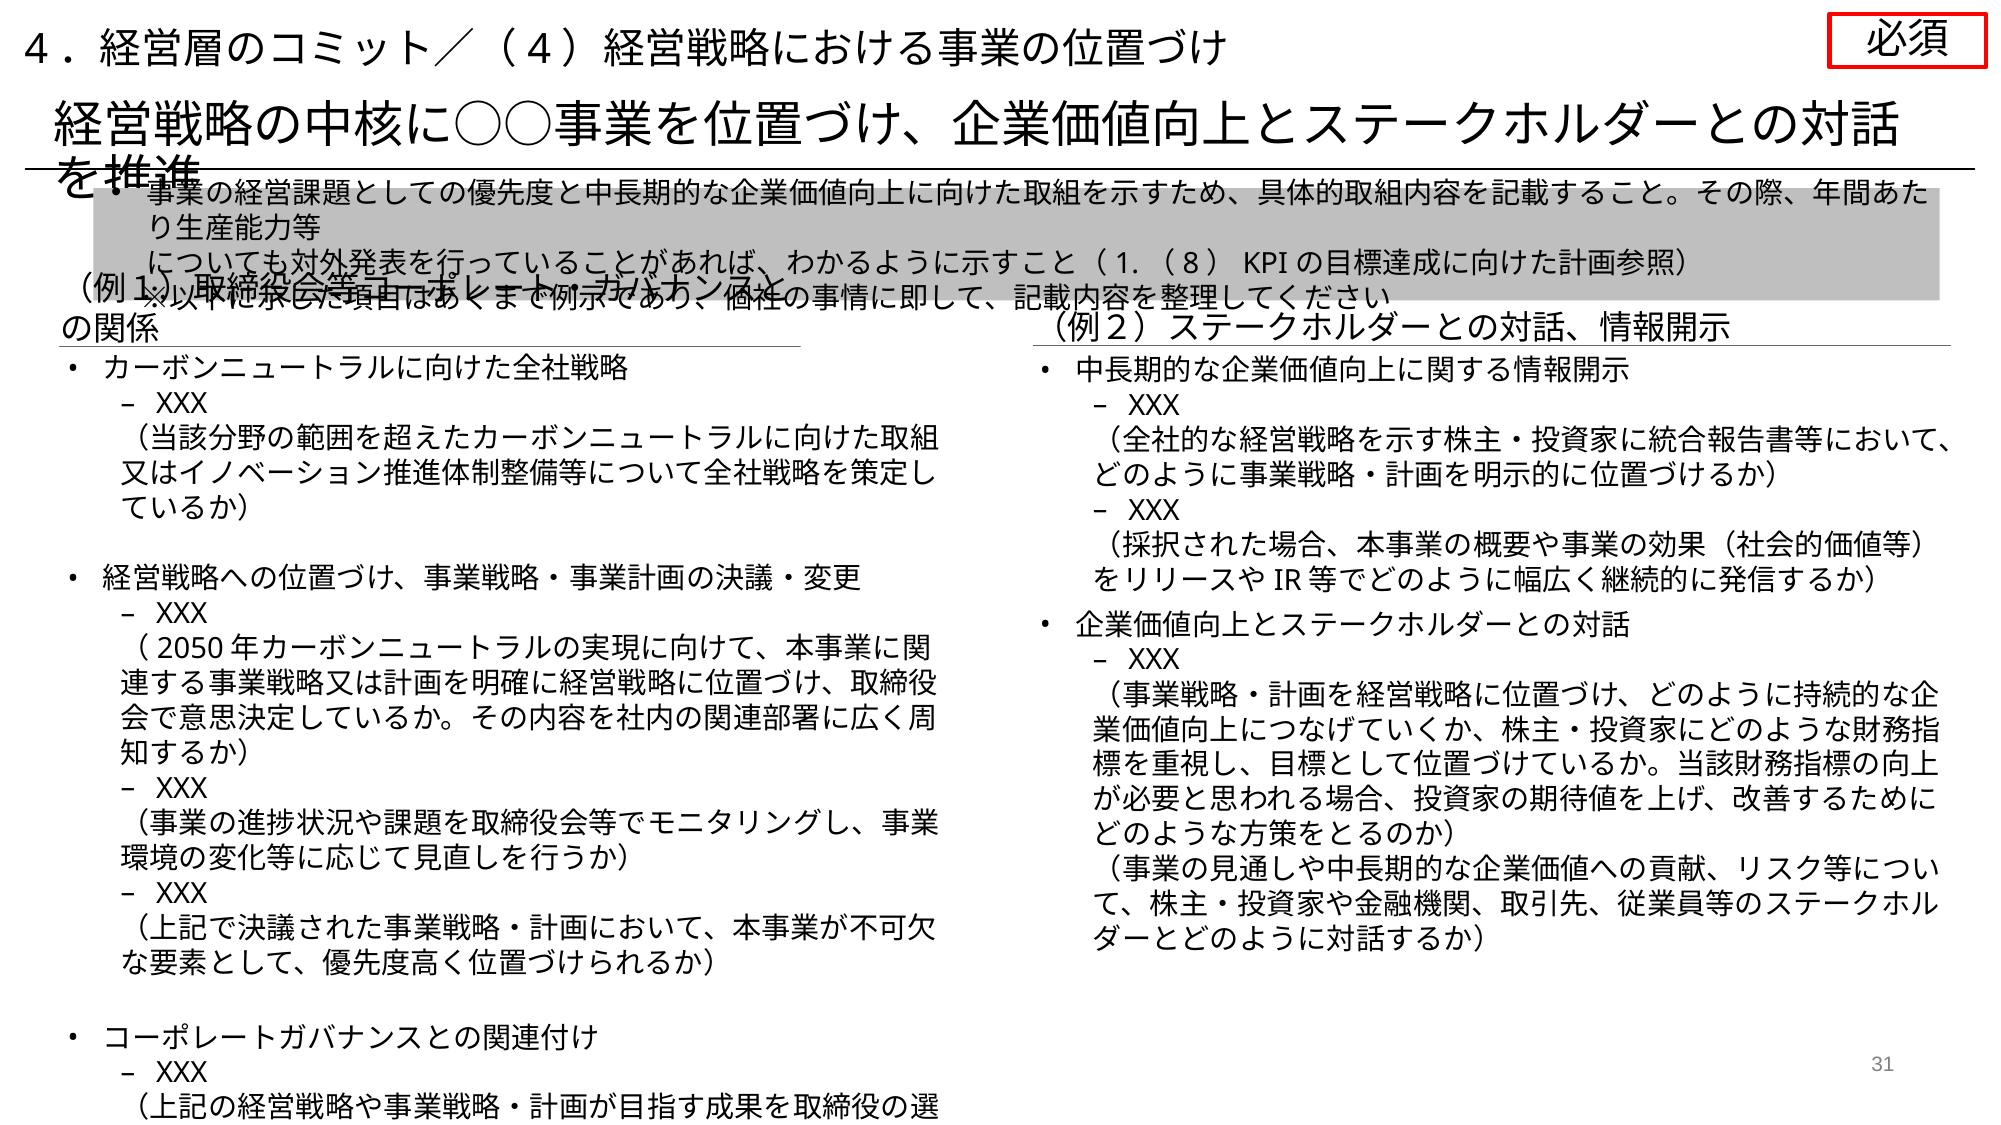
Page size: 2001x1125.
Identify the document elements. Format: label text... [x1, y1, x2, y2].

text_box 経営戦略の中核に○○事業を位置づけ、企業価値向上とステークホルダーとの対話を推進 [53, 99, 1944, 168]
text_box 必須 [1829, 13, 1986, 68]
text_box 経営戦略の中核に○○事業を位置づけ、企業価値向上とステークホルダーとの対話を推進 [53, 170, 1944, 208]
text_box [49, 298, 1962, 1125]
text_box 4．経営層のコミット／（4）経営戦略における事業の位置づけ [24, 28, 1974, 74]
text_box 事業の経営課題としての優先度と中長期的な企業価値向上に向けた取組を示すため、具体的取組内容を記載すること。その際、年間あたり生産能力等 についても対外発表を行っていることがあれば、わかるように示すこと（1.（8）KPIの目標達成に向けた計画参照） ※以下に示した項目はあくまで例示であり、個社の事情に即して、記載内容を整理してください [93, 188, 1940, 298]
